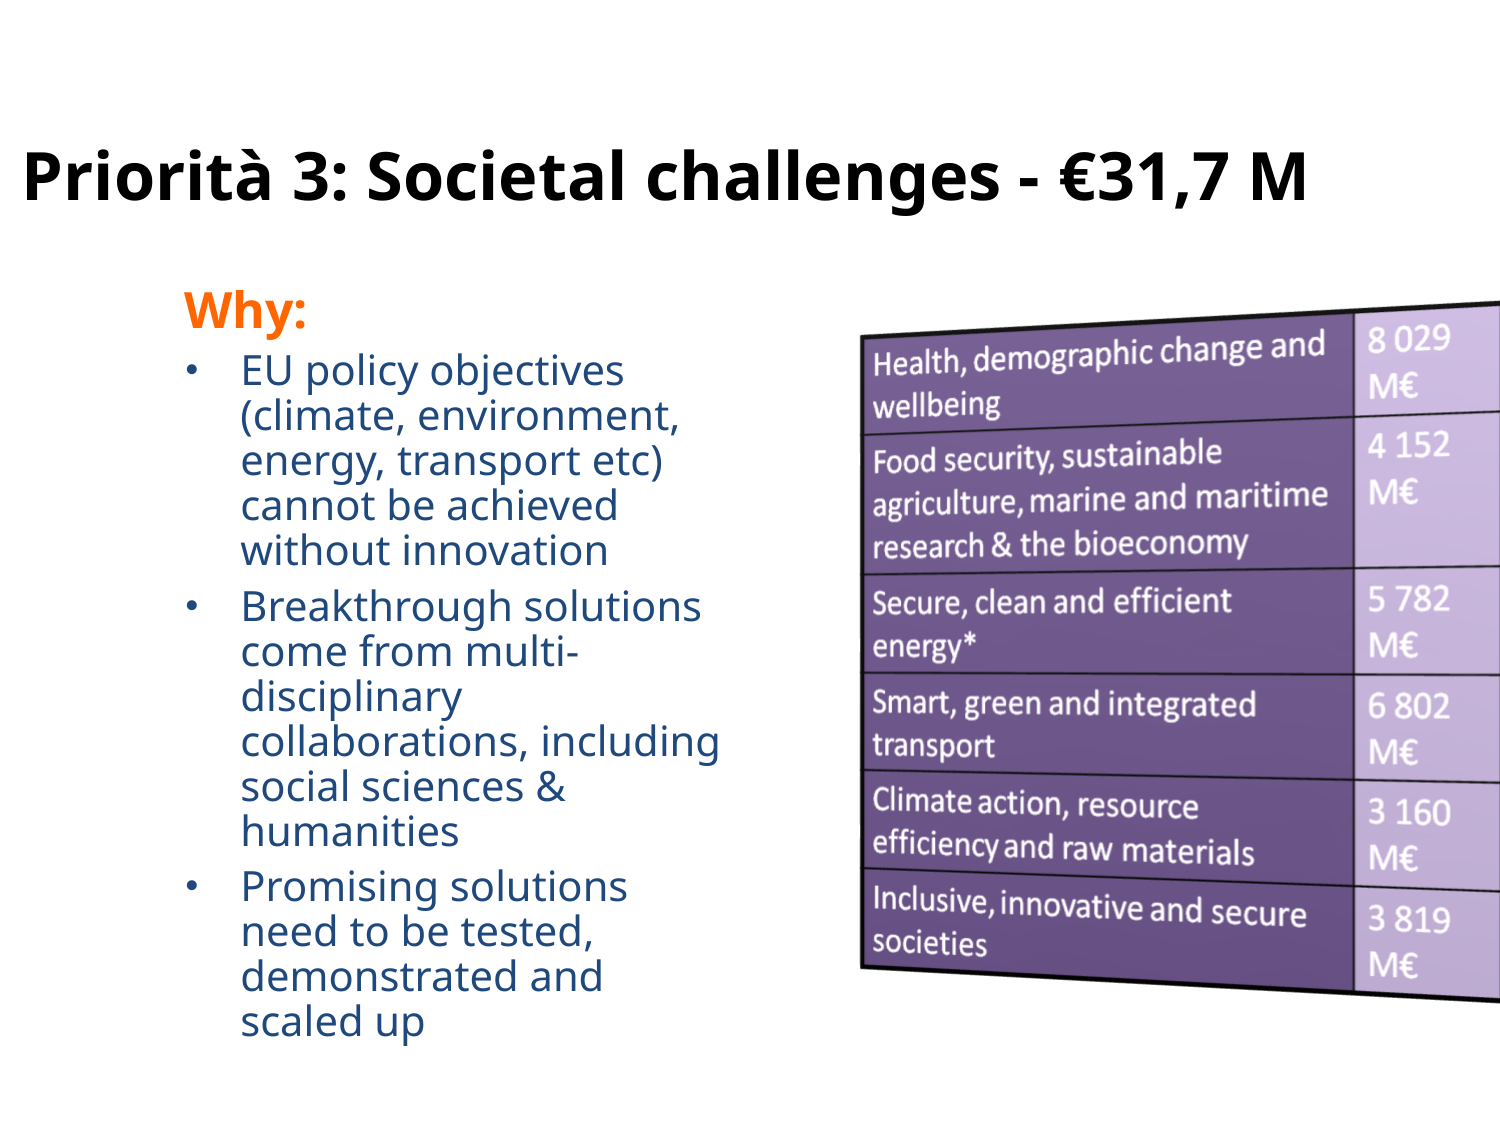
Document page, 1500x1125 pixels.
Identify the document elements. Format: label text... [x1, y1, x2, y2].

text_box Why: EU policy objectives (climate, environment, energy, transport etc) cannot be achieved without innovation Breakthrough solutions come from multi-disciplinary collaborations, including social sciences & humanities Promising solutions need to be tested, demonstrated and scaled up [171, 278, 738, 1034]
text_box Priorità 3: Societal challenges - €31,7 M [0, 126, 1350, 315]
picture [849, 279, 1500, 1024]
